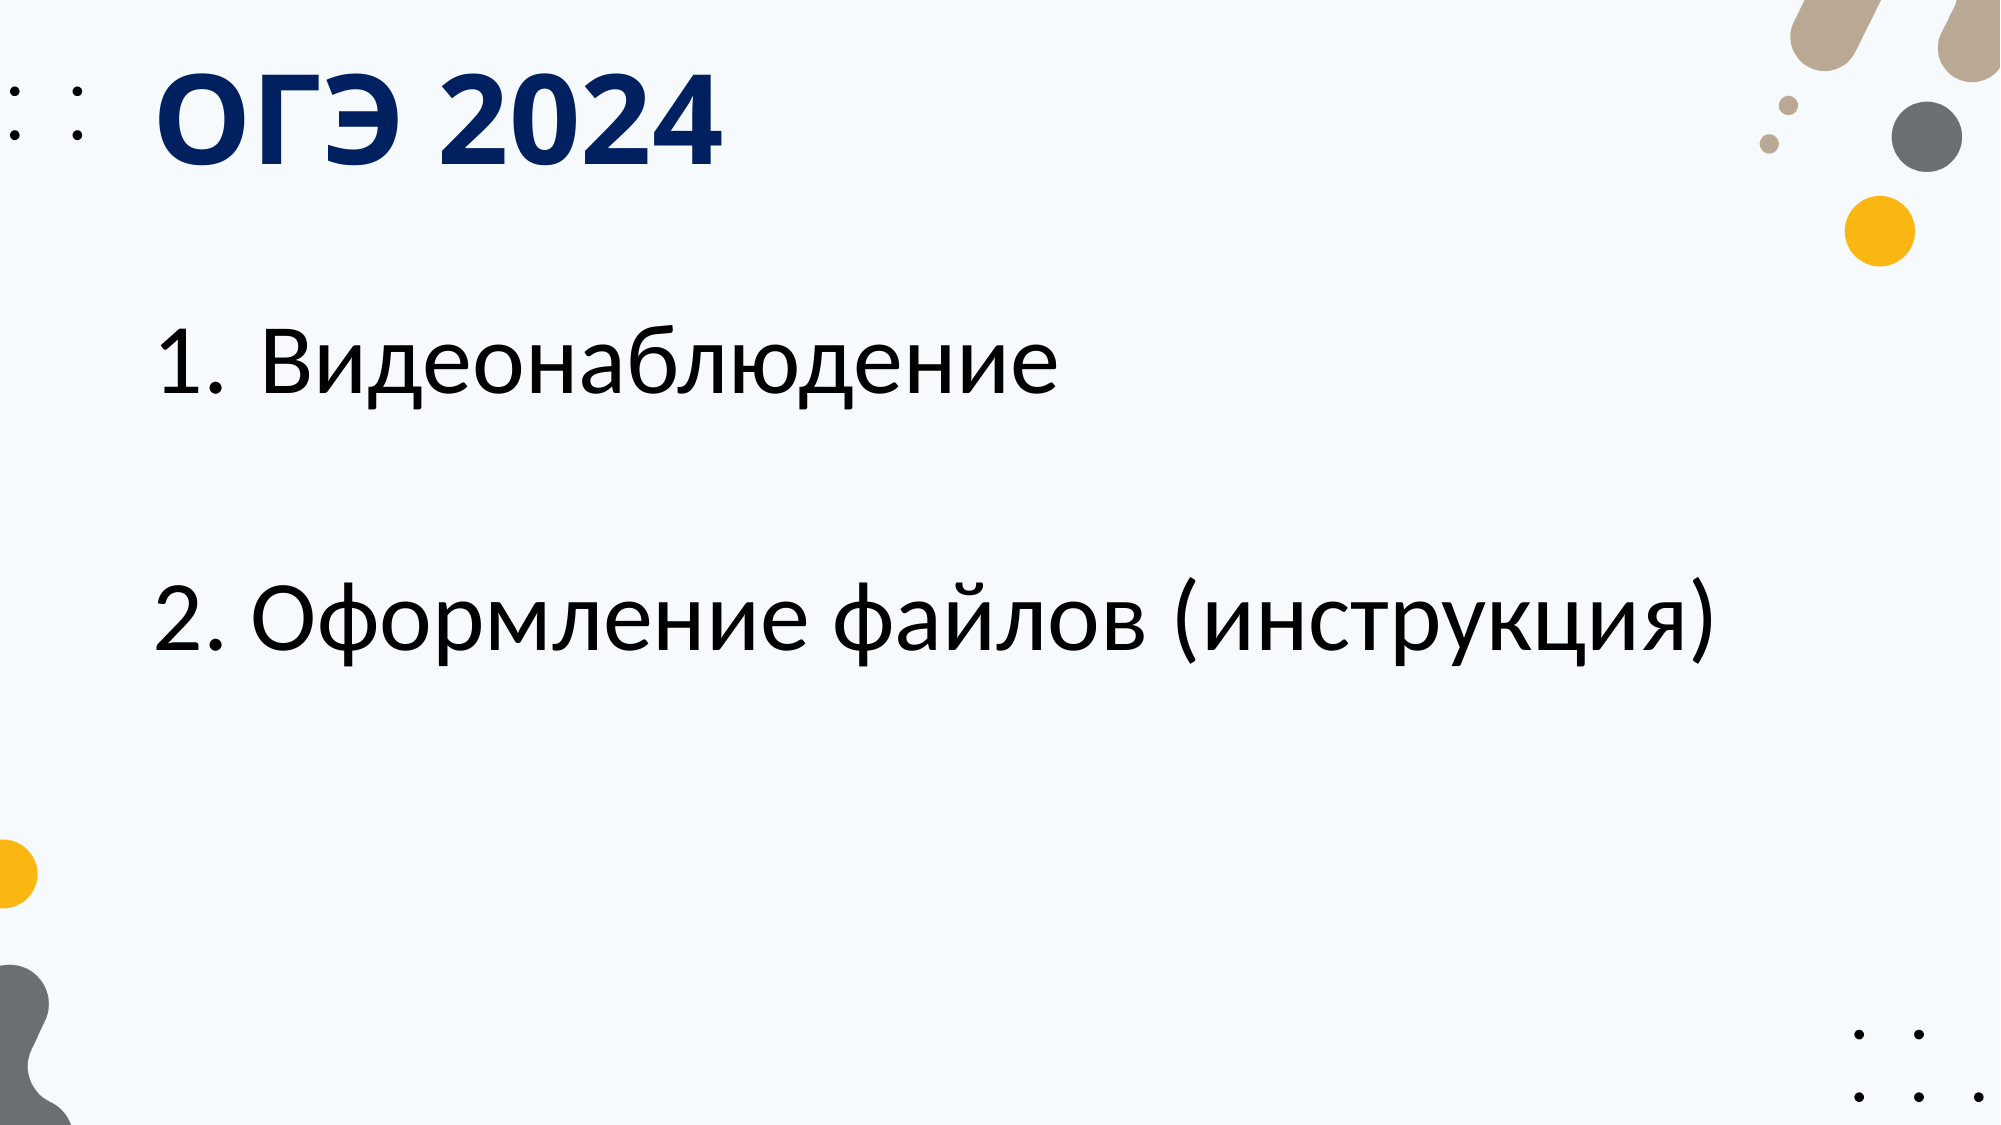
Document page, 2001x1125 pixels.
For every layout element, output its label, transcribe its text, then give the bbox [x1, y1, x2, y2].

list Видеонаблюдение 2. Оформление файлов (инструкция) [137, 299, 1863, 1014]
title ОГЭ 2024 [137, 59, 1863, 188]
picture [0, 0, 2000, 1125]
